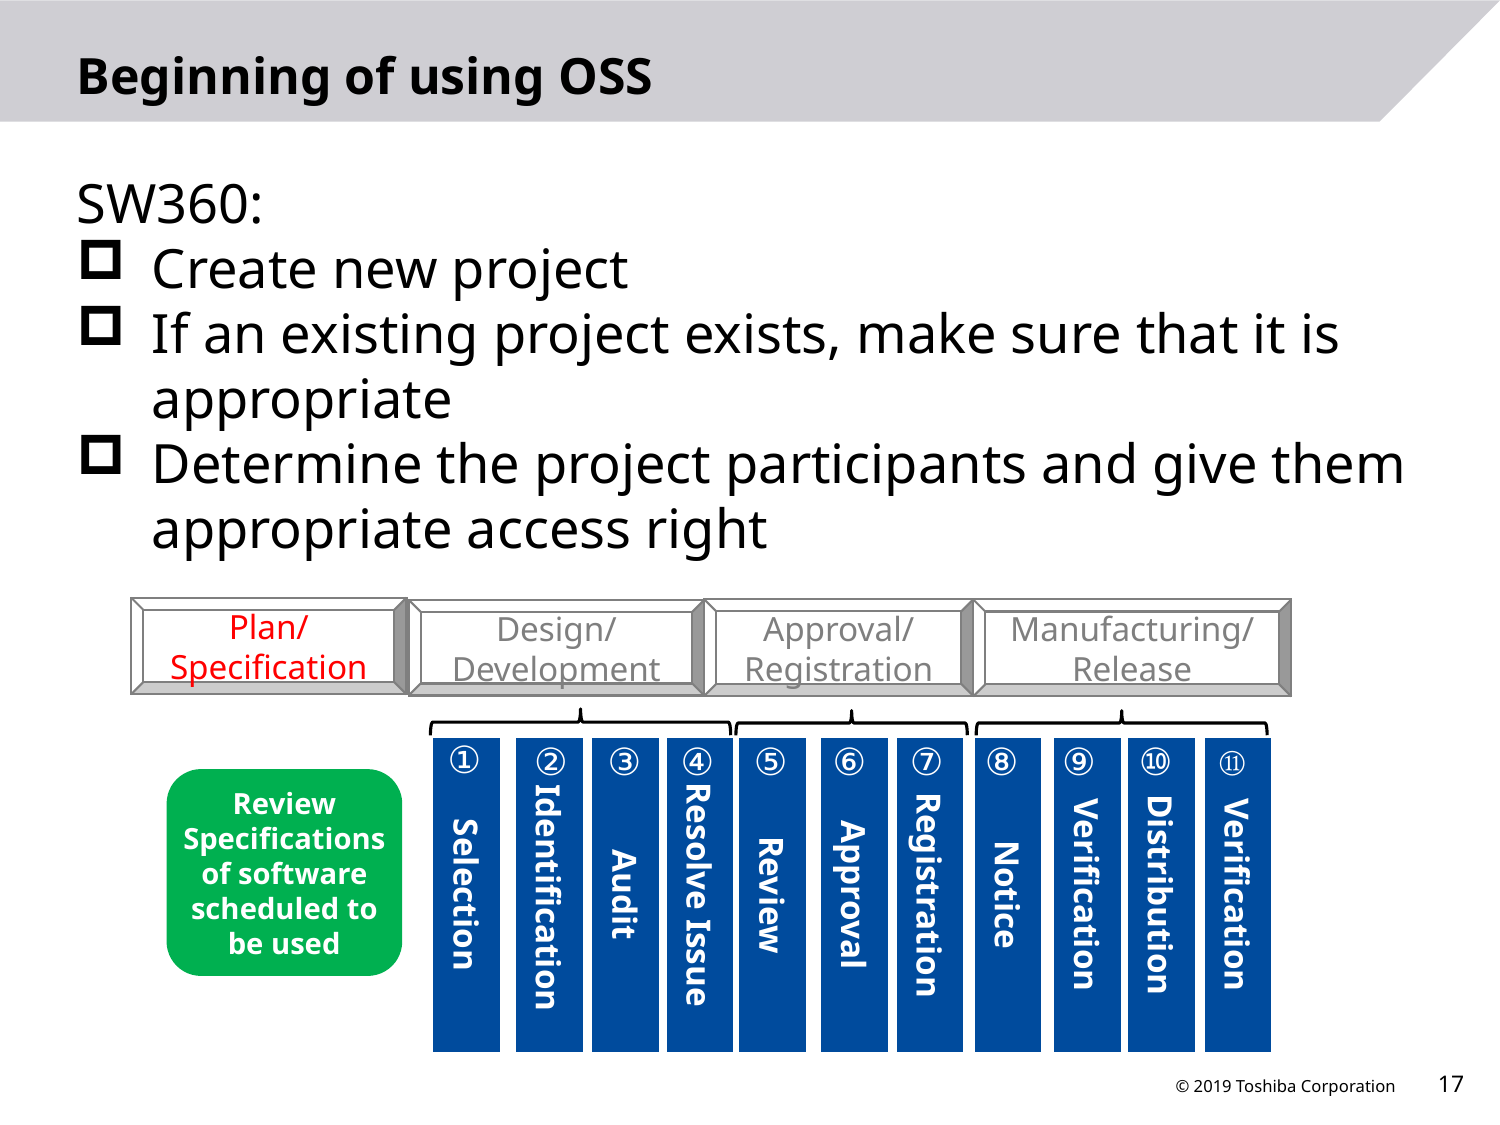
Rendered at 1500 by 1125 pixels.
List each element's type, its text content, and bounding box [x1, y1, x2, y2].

text_box Review [738, 737, 807, 1053]
text_box Notice [974, 737, 1042, 1053]
text_box Approval [820, 737, 889, 1053]
text_box ① [432, 728, 497, 789]
text_box ⑤ [739, 736, 803, 791]
text_box [735, 710, 968, 736]
text_box ⑩ [1124, 730, 1188, 791]
text_box Identification [515, 737, 584, 1053]
text_box Distribution [1127, 737, 1196, 1053]
text_box Verification [132, 601, 142, 690]
title Beginning of using OSS [0, 0, 1500, 123]
text_box ⑪ [1203, 730, 1263, 791]
text_box Audit [591, 737, 660, 1053]
text_box [430, 708, 731, 736]
text_box Verification [1204, 737, 1272, 1053]
text_box ③ [592, 730, 656, 791]
text_box ④ [665, 730, 730, 791]
text_box ⑦ [895, 736, 959, 791]
text_box ⑦ [708, 600, 970, 610]
text_box ⑧ [970, 730, 1034, 791]
text_box ⑥ [413, 601, 700, 611]
text_box Review Specifications of software scheduled to be used [166, 769, 403, 976]
text_box Identification [705, 603, 715, 692]
text_box ⑥ [818, 736, 882, 791]
text_box Verification [1053, 737, 1122, 1053]
text_box Manufacturing/Release [973, 598, 1293, 698]
text_box ② [519, 730, 583, 791]
text_box Selection [432, 737, 501, 1053]
text_box Notice [974, 603, 984, 693]
text_box Plan/ Specification [130, 596, 408, 696]
text_box Approval/ Registration [703, 598, 975, 697]
text_box Design/ Development [407, 599, 703, 697]
list SW360: Create new project If an existing project exists, make sure that it is appropriate Determine the project participants and give them appropriate access right [76, 162, 1421, 1060]
text_box Registration [896, 737, 964, 1053]
text_box Resolve Issue [666, 737, 734, 1053]
text_box ④ [977, 600, 1288, 610]
text_box ⑤ [135, 599, 402, 609]
text_box ⑨ [1047, 730, 1111, 791]
text_box [976, 710, 1268, 736]
text_box Distribution [410, 604, 420, 691]
